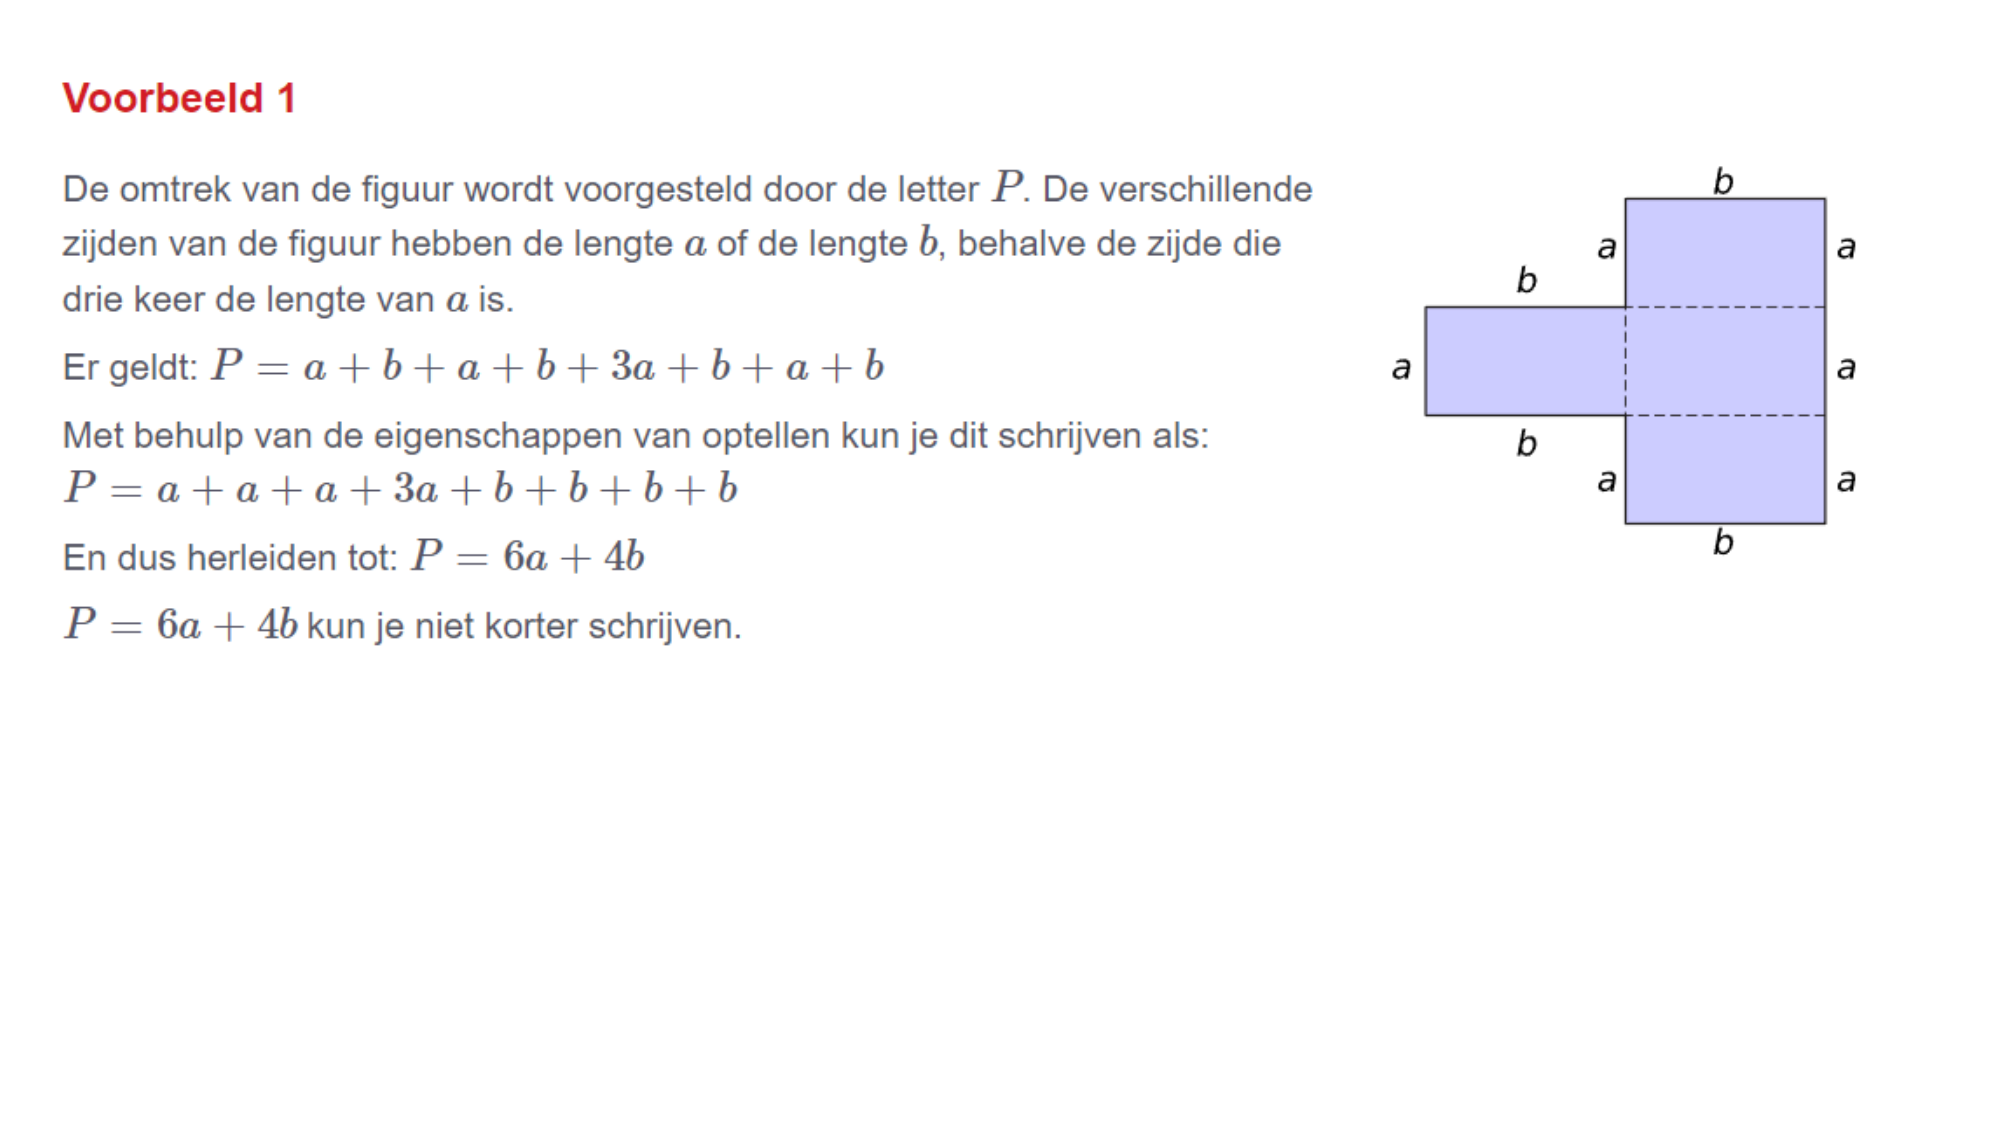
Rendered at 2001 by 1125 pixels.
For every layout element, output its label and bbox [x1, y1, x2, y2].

picture [26, 55, 1880, 663]
